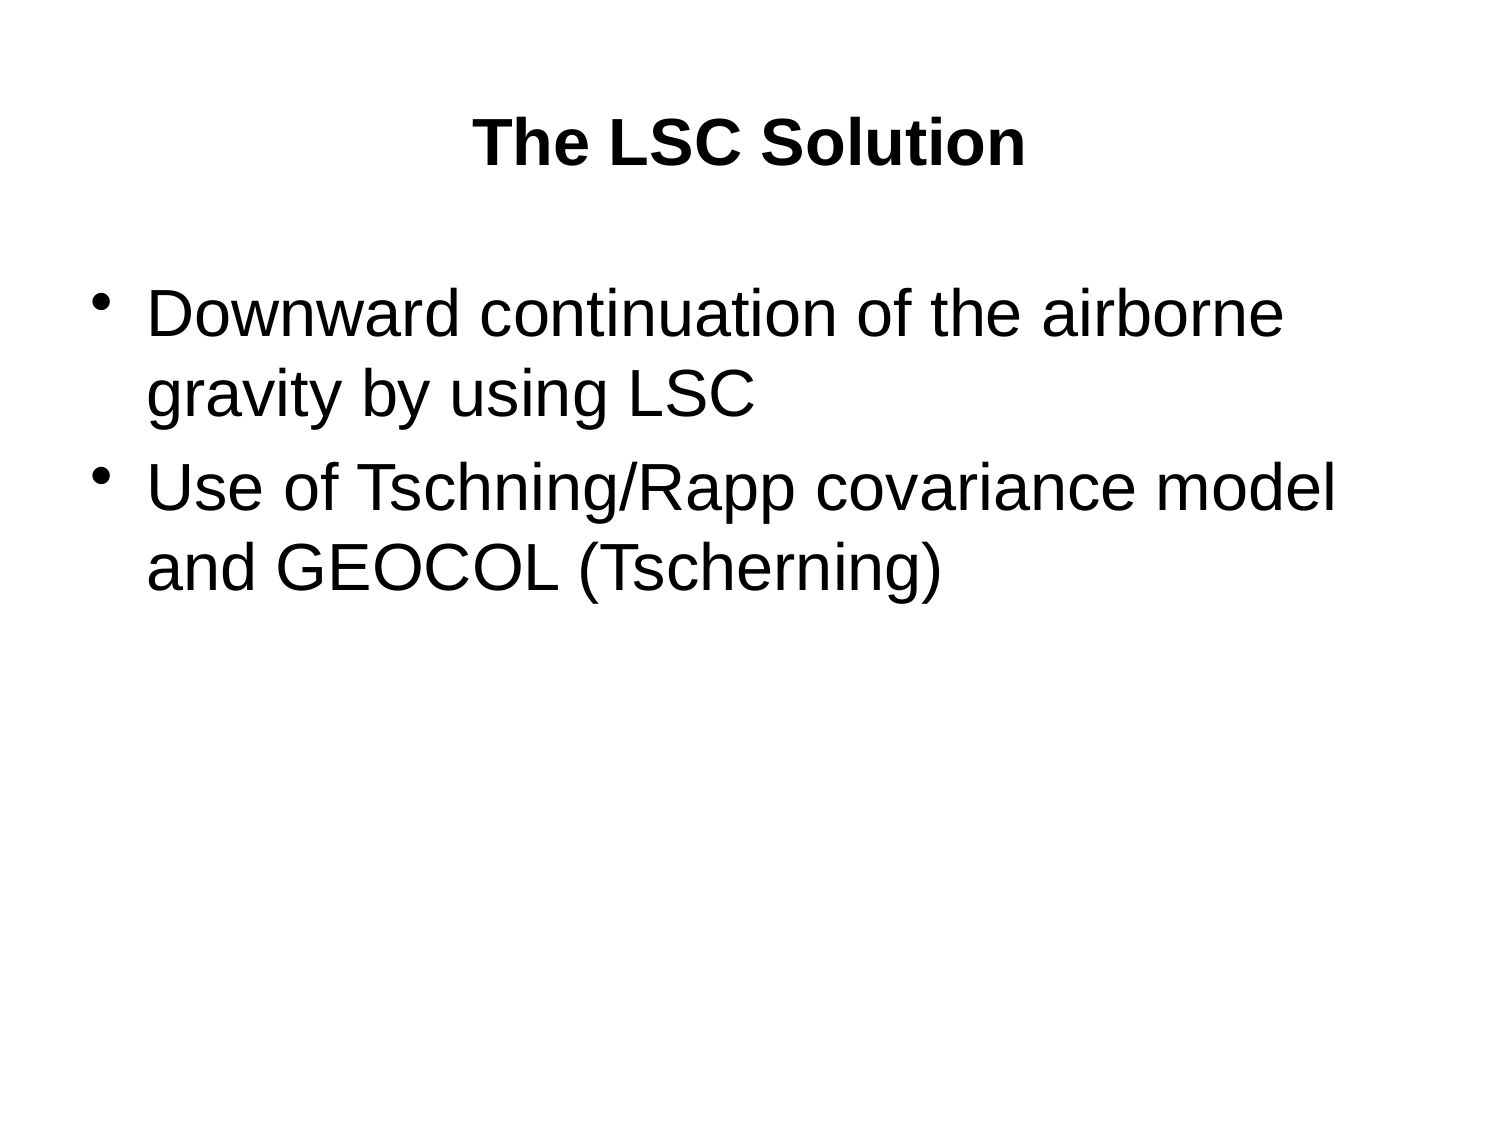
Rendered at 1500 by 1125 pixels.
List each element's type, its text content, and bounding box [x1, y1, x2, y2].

title The LSC Solution [74, 44, 1426, 233]
list Downward continuation of the airborne gravity by using LSC Use of Tschning/Rapp covariance model and GEOCOL (Tscherning) [74, 262, 1426, 1006]
